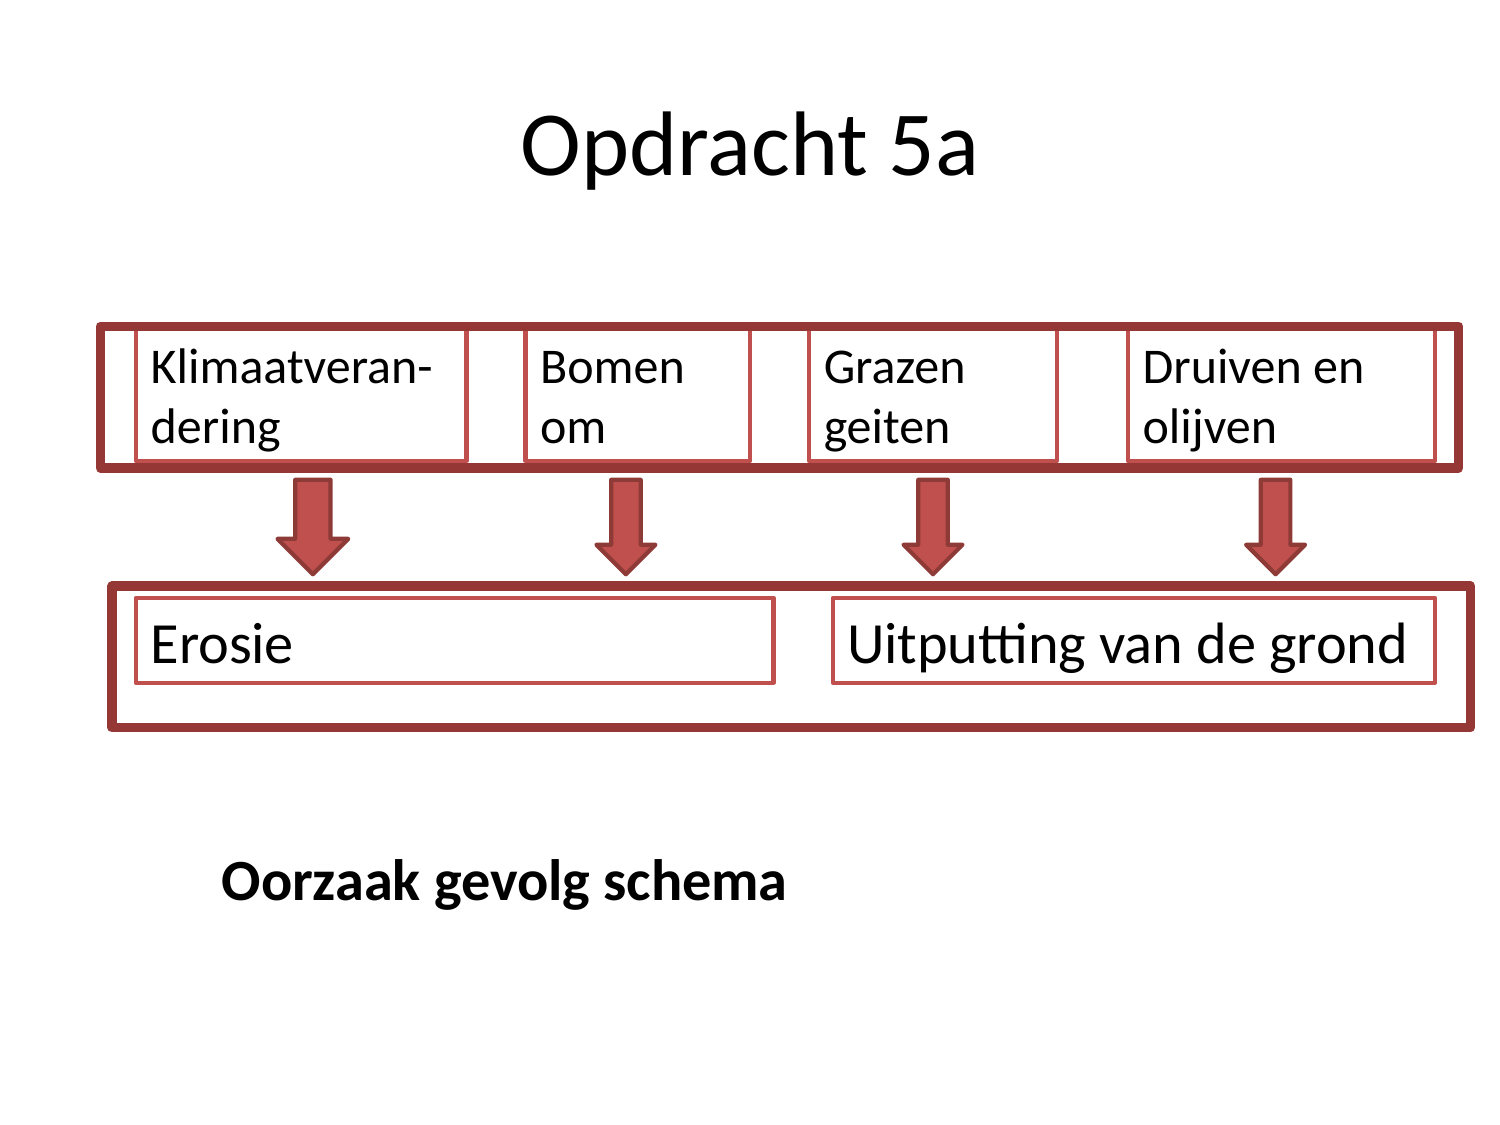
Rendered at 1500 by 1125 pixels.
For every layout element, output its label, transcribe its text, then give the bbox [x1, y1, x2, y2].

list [111, 278, 1463, 1022]
text_box [1468, 584, 1473, 730]
text_box [98, 324, 106, 470]
title Opdracht 5a [75, 45, 1425, 233]
